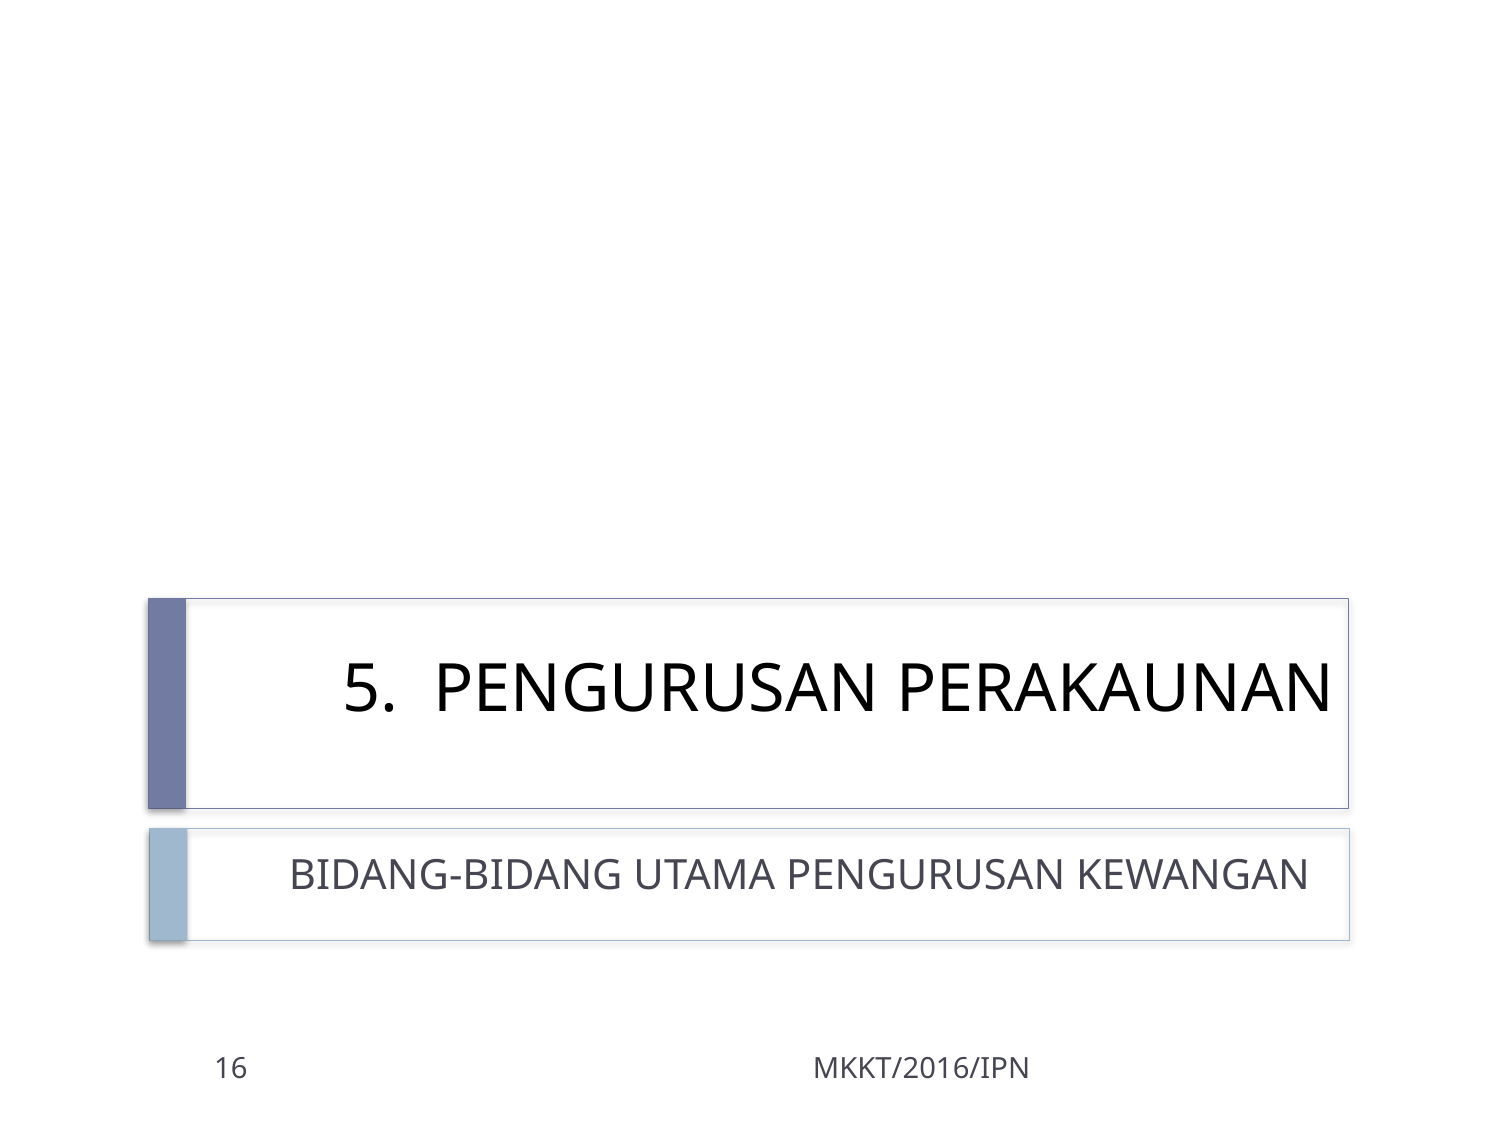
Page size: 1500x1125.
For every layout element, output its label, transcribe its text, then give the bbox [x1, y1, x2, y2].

subtitle BIDANG-BIDANG UTAMA PENGURUSAN KEWANGAN [200, 840, 1325, 929]
slide_number 16 [199, 1042, 400, 1103]
footer MKKT/2016/IPN [475, 1042, 1046, 1103]
title 5. PENGURUSAN PERAKAUNAN [187, 637, 1350, 800]
